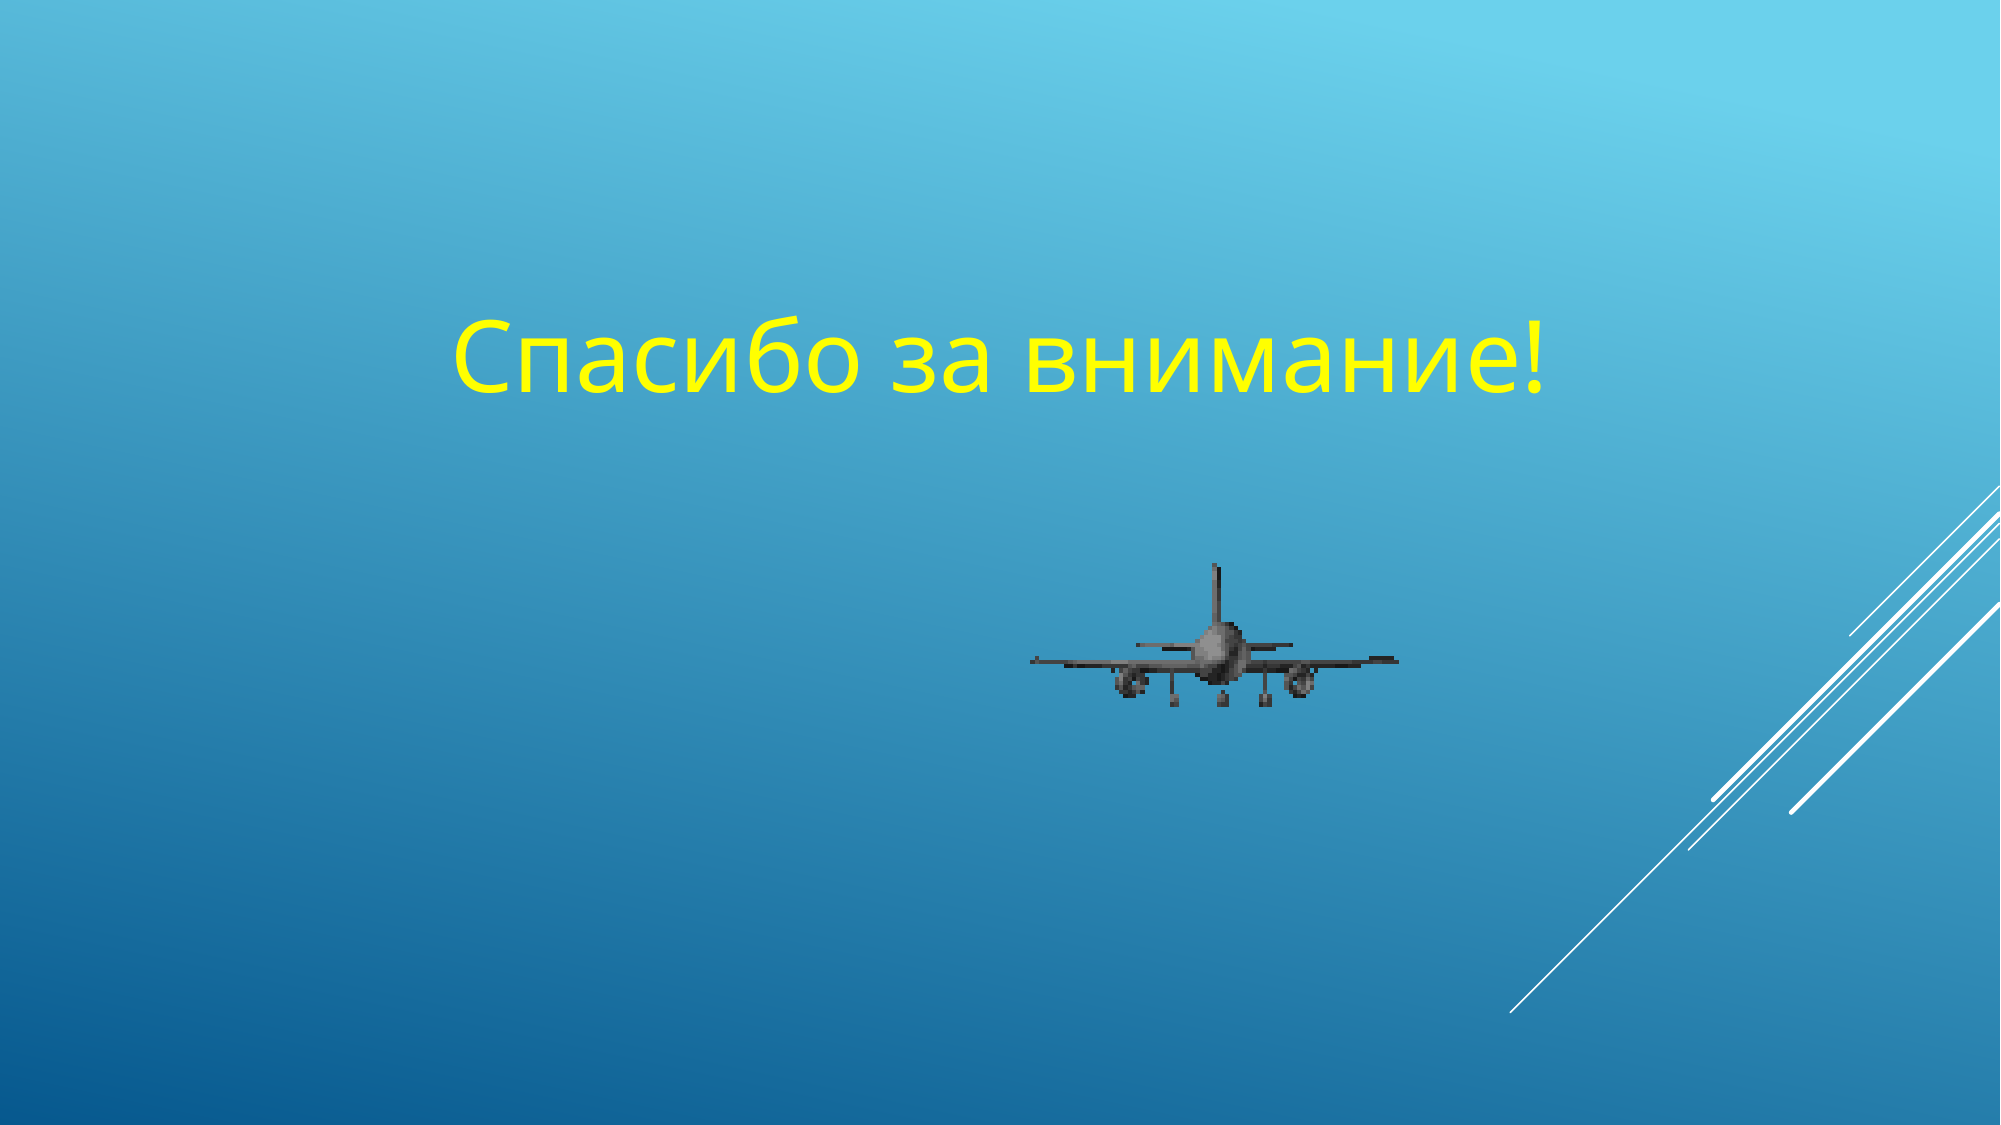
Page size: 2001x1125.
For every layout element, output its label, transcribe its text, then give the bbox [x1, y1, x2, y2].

picture [836, 160, 1811, 890]
list Спасибо за внимание! [302, 161, 836, 544]
